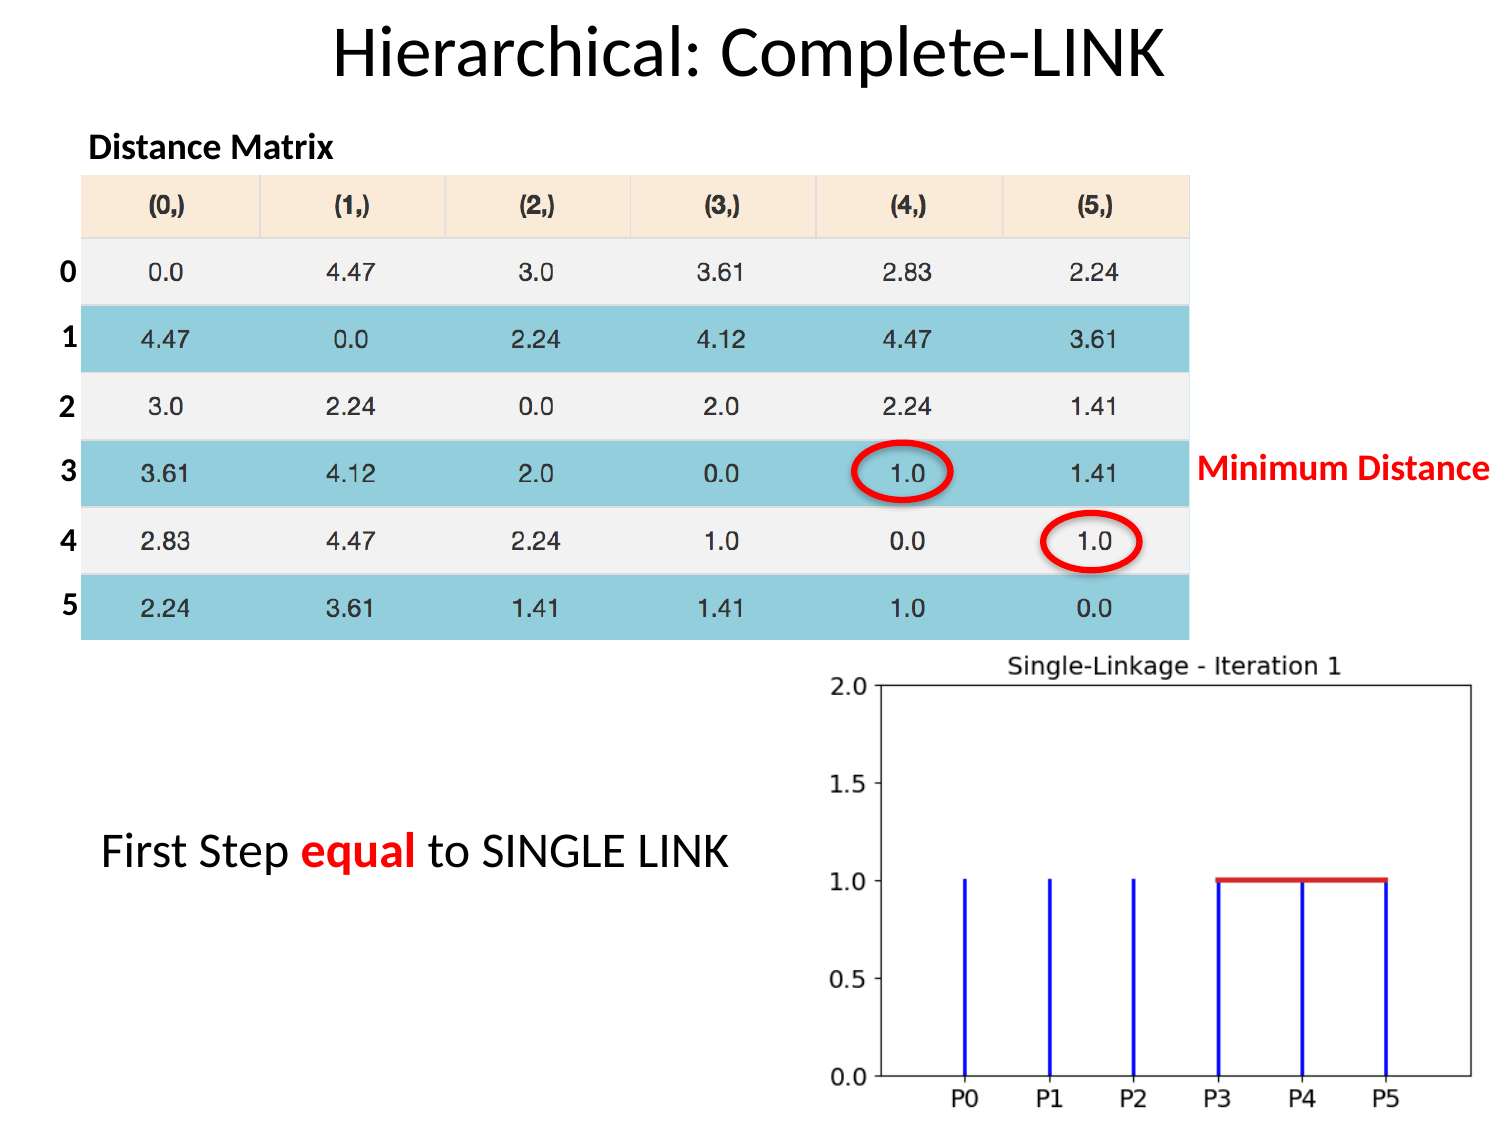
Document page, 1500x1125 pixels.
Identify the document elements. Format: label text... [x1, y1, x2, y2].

text_box Minimum Distance [1195, 435, 1500, 496]
text_box First Step equal to SINGLE LINK [86, 810, 745, 885]
picture [815, 642, 1487, 1125]
text_box Distance Matrix [73, 114, 469, 173]
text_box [43, 175, 1190, 640]
title Hierarchical: Complete-LINK [75, 0, 1425, 99]
